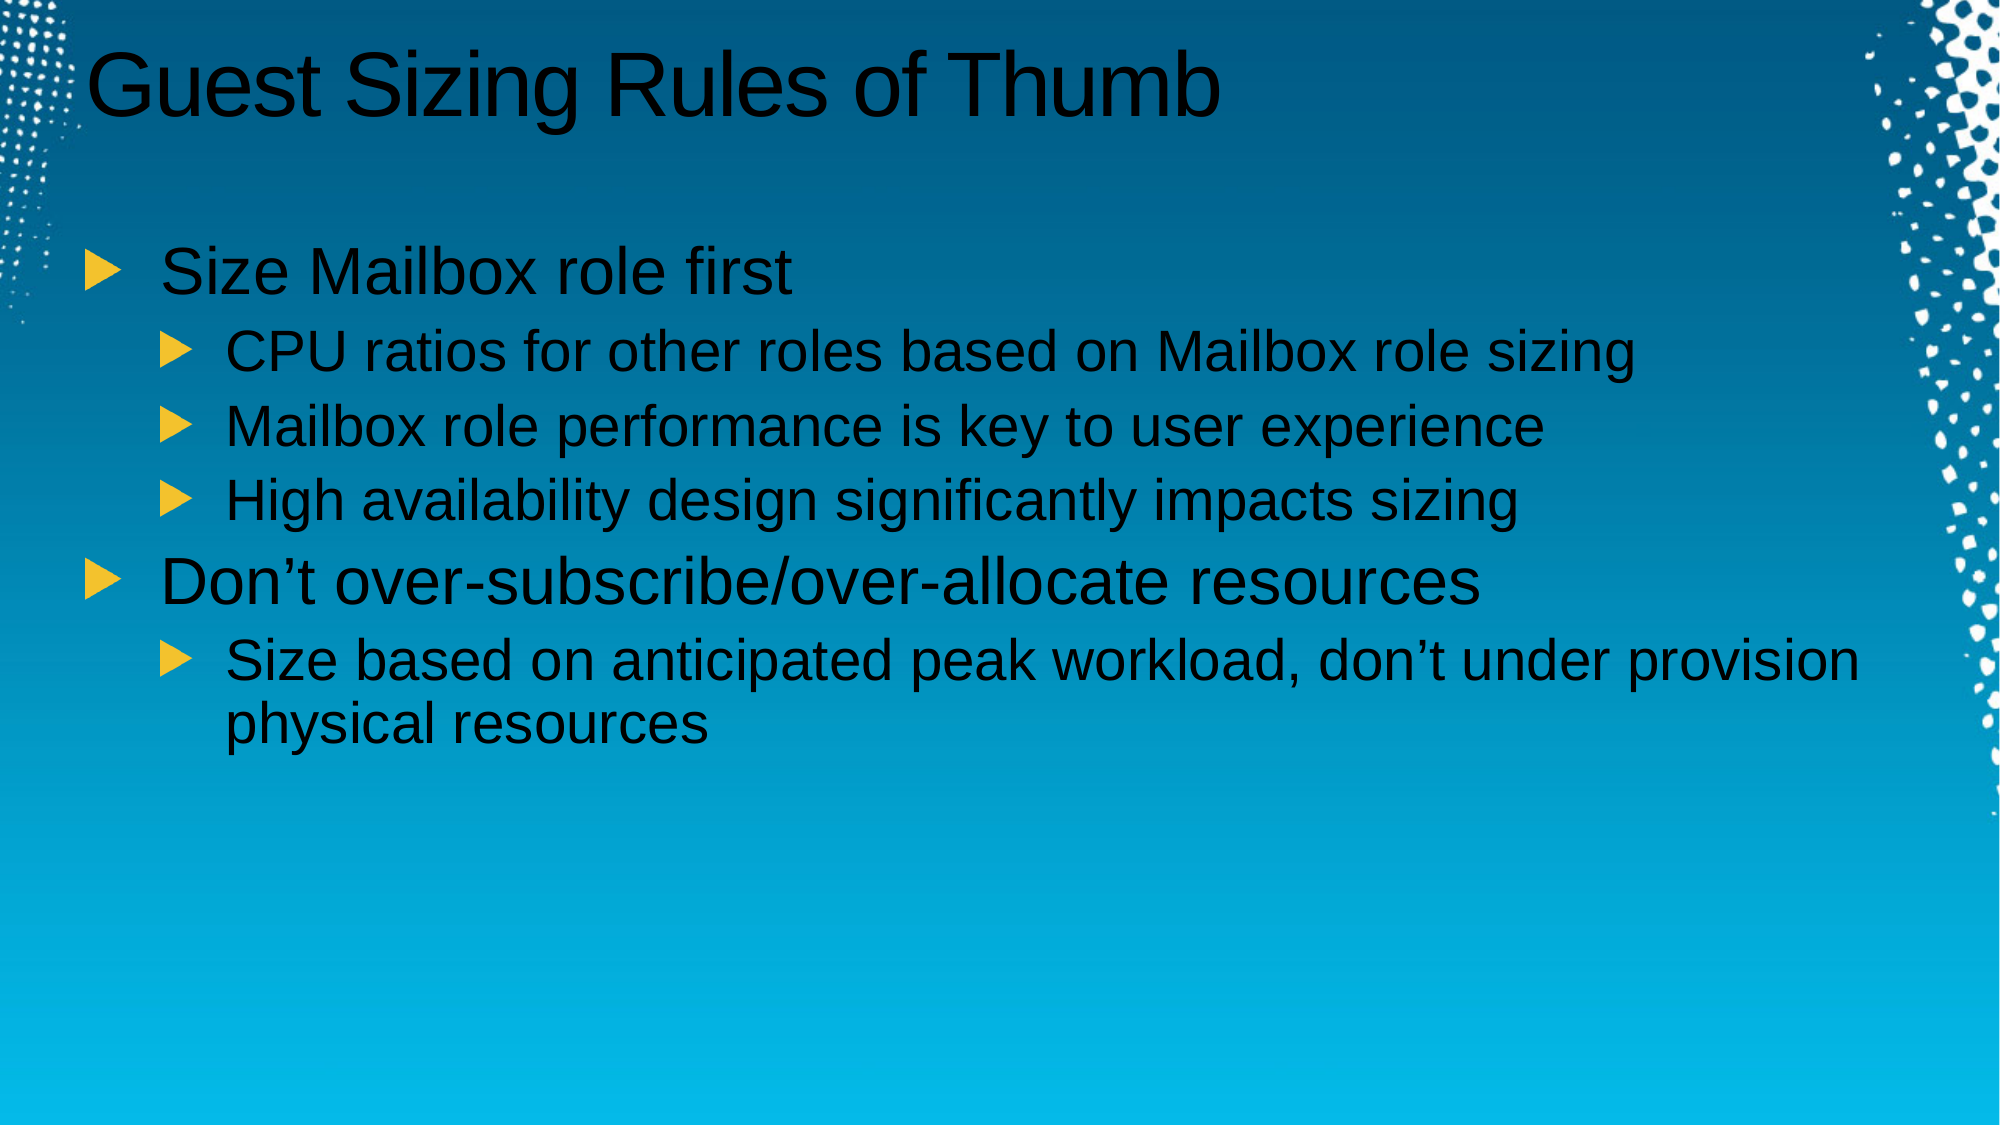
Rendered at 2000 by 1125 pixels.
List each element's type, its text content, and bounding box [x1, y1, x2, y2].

list Size Mailbox role first CPU ratios for other roles based on Mailbox role sizing Mailbox role performance is key to user experience High availability design significantly impacts sizing Don’t over-subscribe/over-allocate resources Size based on anticipated peak workload, don’t under provision physical resources [85, 237, 1914, 863]
picture [1963, 278, 1976, 291]
picture [1946, 155, 1961, 167]
picture [16, 143, 21, 151]
picture [1992, 438, 2000, 448]
picture [1921, 0, 1934, 8]
picture [1942, 269, 1953, 276]
picture [1978, 517, 1987, 527]
picture [1928, 399, 1939, 415]
picture [1991, 747, 2000, 765]
picture [33, 116, 40, 124]
picture [45, 16, 55, 24]
picture [1968, 481, 1978, 492]
picture [1988, 547, 2000, 561]
picture [1963, 589, 1976, 607]
picture [1942, 465, 1958, 483]
picture [1946, 525, 1956, 533]
picture [86, 559, 119, 598]
picture [29, 27, 38, 38]
picture [1929, 27, 1945, 45]
picture [24, 72, 32, 79]
picture [1952, 502, 1967, 516]
picture [38, 74, 47, 80]
picture [10, 69, 17, 78]
picture [1973, 368, 1982, 380]
picture [1963, 535, 1977, 550]
picture [28, 42, 36, 53]
picture [1889, 152, 1901, 166]
picture [1980, 460, 1987, 469]
picture [1919, 367, 1930, 378]
picture [1955, 557, 1965, 573]
picture [11, 55, 21, 64]
picture [1898, 188, 1912, 198]
picture [1922, 200, 1934, 207]
picture [1984, 349, 1992, 357]
picture [1963, 335, 1972, 344]
picture [30, 14, 40, 23]
picture [1935, 177, 1945, 189]
picture [13, 41, 25, 49]
picture [6, 97, 12, 105]
picture [1920, 257, 1932, 264]
picture [1993, 321, 2000, 339]
picture [1972, 312, 1985, 322]
picture [18, 0, 29, 6]
picture [0, 24, 9, 33]
picture [1990, 492, 2000, 505]
picture [54, 76, 60, 83]
picture [1950, 359, 1960, 366]
picture [0, 40, 9, 45]
picture [58, 32, 66, 41]
picture [1935, 0, 2000, 306]
picture [161, 332, 190, 366]
picture [1935, 431, 1946, 449]
picture [1955, 246, 1965, 256]
picture [1925, 87, 1941, 99]
picture [1953, 301, 1962, 312]
picture [1982, 714, 1993, 729]
picture [41, 59, 48, 67]
picture [1970, 426, 1980, 436]
picture [1983, 404, 1992, 414]
picture [1994, 382, 2000, 391]
picture [1925, 141, 1935, 155]
picture [47, 0, 57, 10]
picture [161, 481, 190, 515]
picture [1981, 604, 2000, 620]
picture [1972, 570, 1986, 583]
picture [1915, 109, 1924, 119]
picture [1957, 187, 1971, 200]
picture [1926, 344, 1939, 358]
picture [1930, 291, 1941, 297]
title Guest Sizing Rules of Thumb [85, 37, 1914, 138]
picture [1974, 683, 1985, 694]
picture [86, 250, 119, 289]
picture [1914, 308, 1929, 326]
picture [9, 84, 15, 91]
picture [17, 129, 23, 136]
picture [0, 155, 5, 163]
picture [1960, 392, 1970, 403]
picture [56, 47, 64, 55]
picture [1995, 582, 2000, 595]
picture [33, 88, 42, 97]
picture [1911, 223, 1918, 230]
picture [1914, 274, 1920, 291]
picture [1892, 212, 1902, 216]
picture [1935, 379, 1948, 391]
picture [1969, 625, 1985, 642]
picture [42, 31, 53, 39]
picture [1914, 164, 1923, 177]
picture [1948, 413, 1958, 424]
picture [1941, 324, 1952, 332]
picture [43, 42, 49, 53]
picture [26, 57, 34, 68]
picture [1958, 445, 1968, 460]
picture [1988, 691, 2000, 709]
picture [18, 13, 26, 19]
picture [33, 0, 42, 10]
picture [1932, 235, 1943, 241]
picture [1945, 213, 1955, 220]
picture [1938, 122, 1950, 133]
picture [1991, 637, 2000, 652]
picture [161, 641, 190, 675]
picture [31, 131, 37, 138]
picture [16, 22, 23, 34]
picture [34, 101, 43, 111]
picture [161, 407, 190, 441]
picture [1979, 657, 1995, 676]
picture [55, 62, 62, 69]
picture [3, 10, 11, 18]
